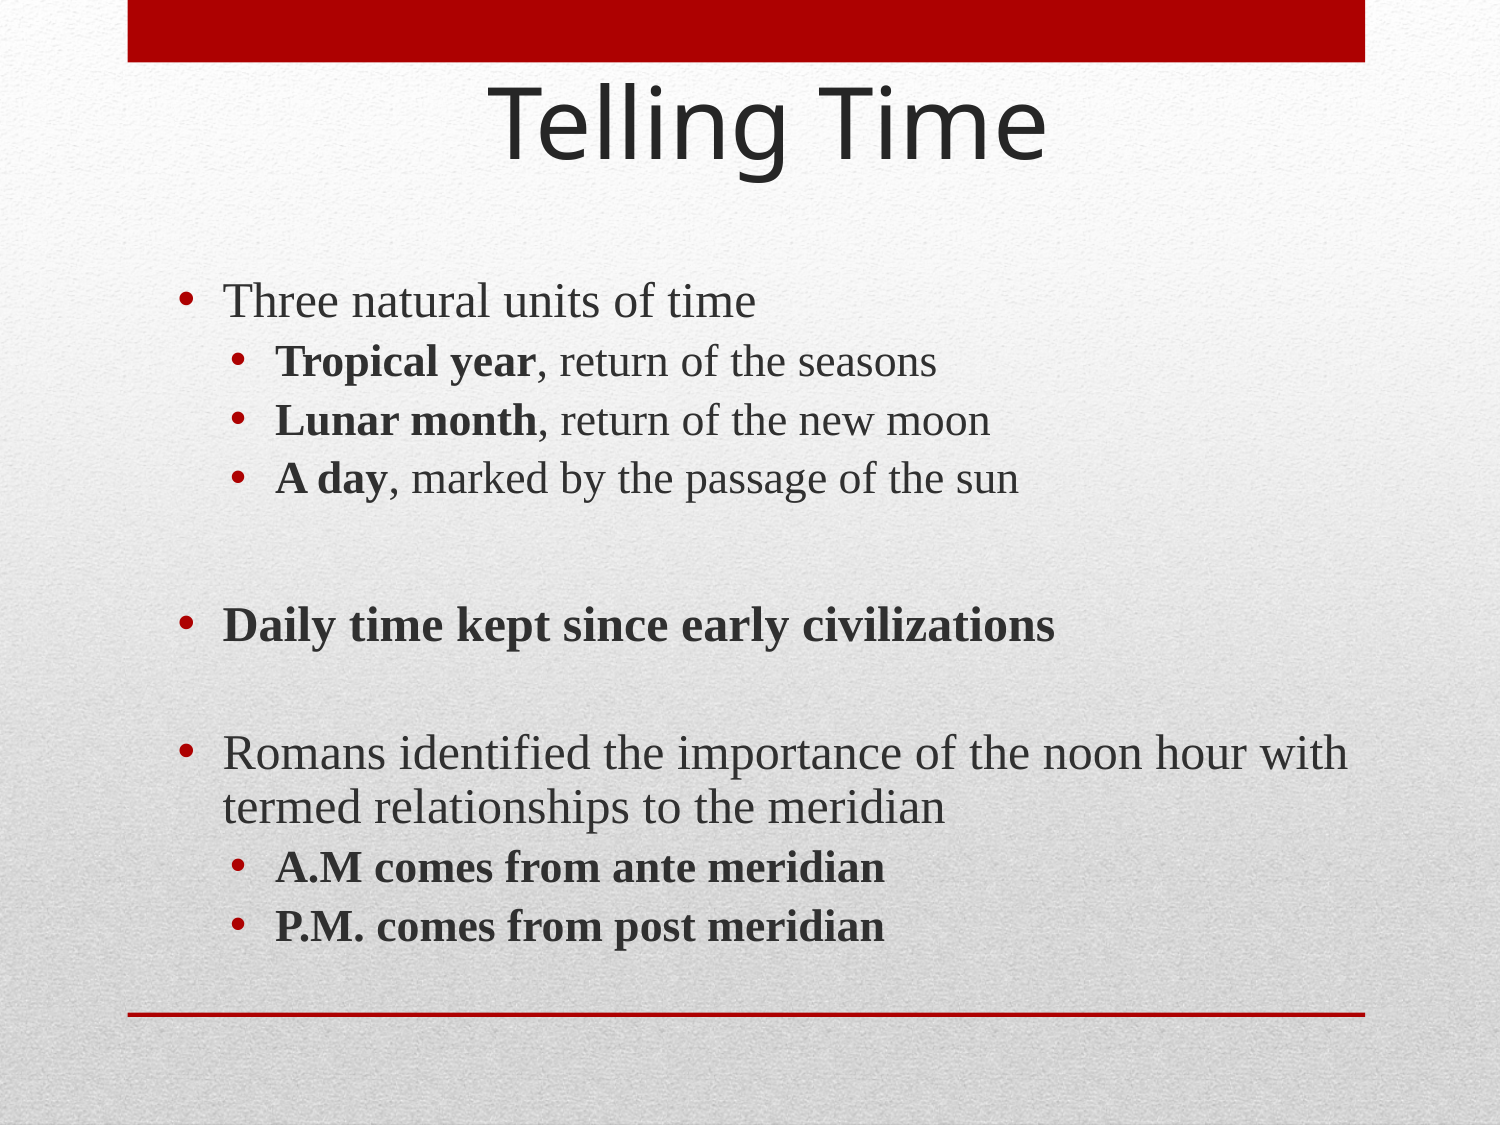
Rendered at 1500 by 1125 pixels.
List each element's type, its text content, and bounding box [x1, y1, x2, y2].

title Telling Time [200, 0, 1338, 149]
list Three natural units of time Tropical year, return of the seasons Lunar month, return of the new moon A day, marked by the passage of the sun Daily time kept since early civilizations Romans identified the importance of the noon hour with termed relationships to the meridian A.M comes from ante meridian P.M. comes from post meridian [162, 149, 1375, 1075]
